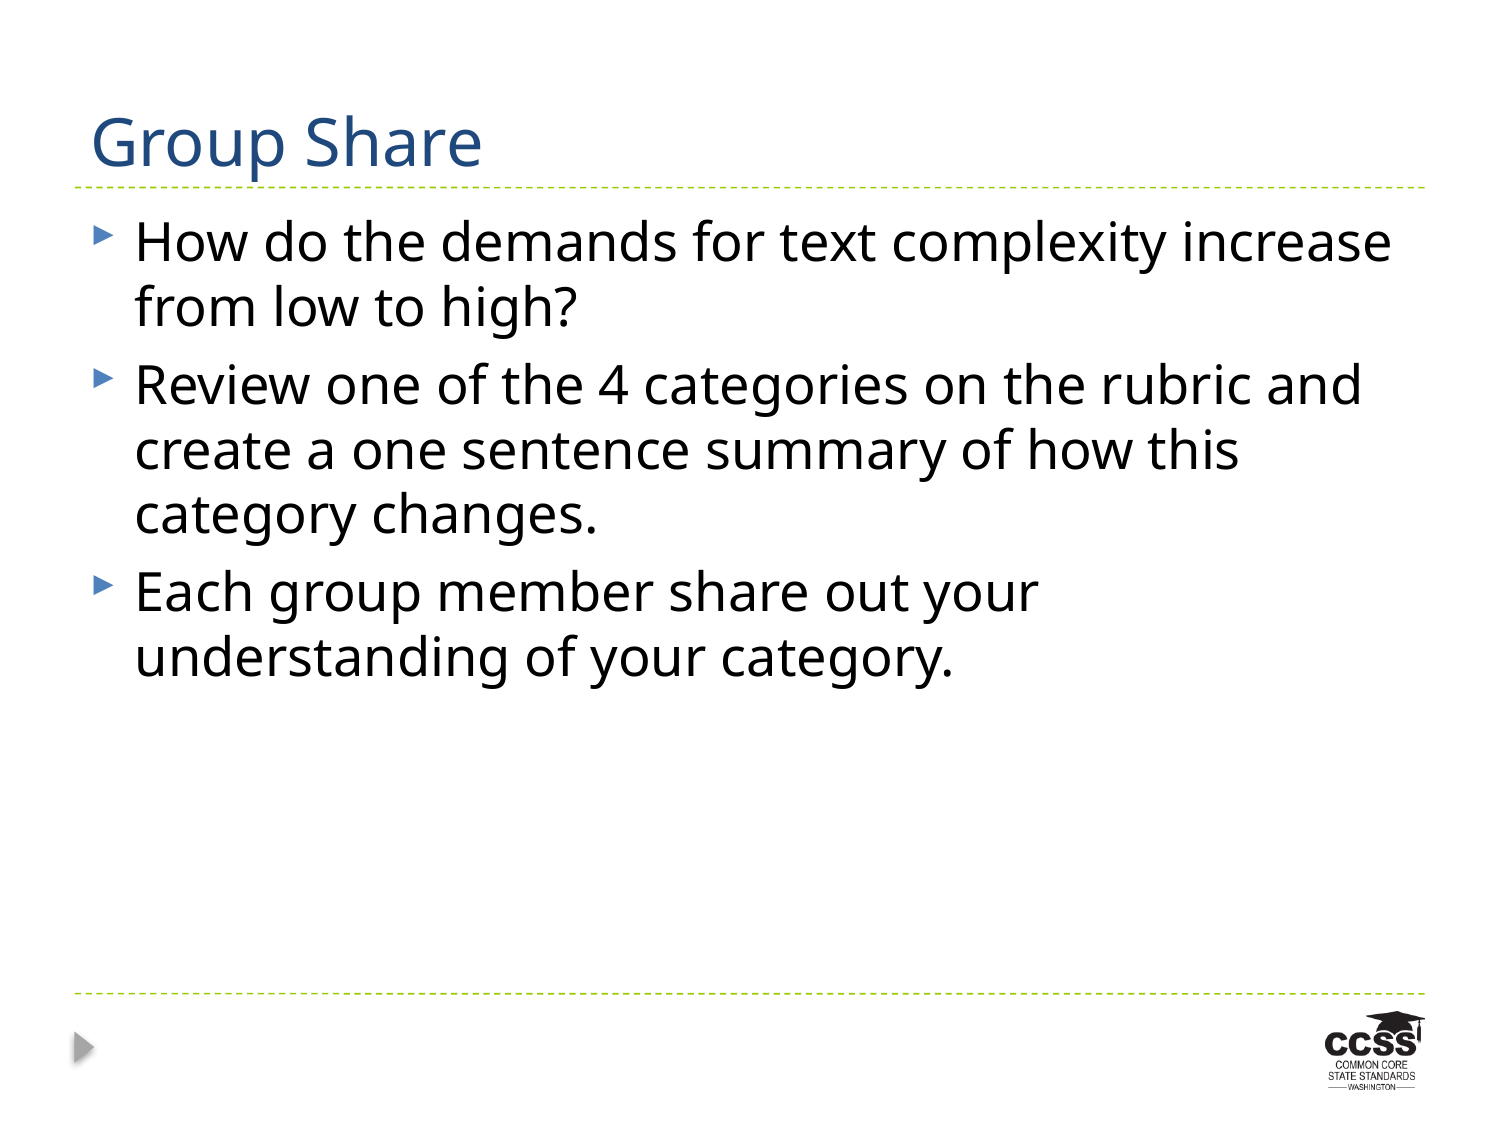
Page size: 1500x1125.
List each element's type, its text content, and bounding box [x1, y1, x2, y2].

title Group Share [75, 24, 1425, 188]
list How do the demands for text complexity increase from low to high? Review one of the 4 categories on the rubric and create a one sentence summary of how this category changes. Each group member share out your understanding of your category. [75, 200, 1425, 1010]
picture [1325, 1011, 1425, 1090]
